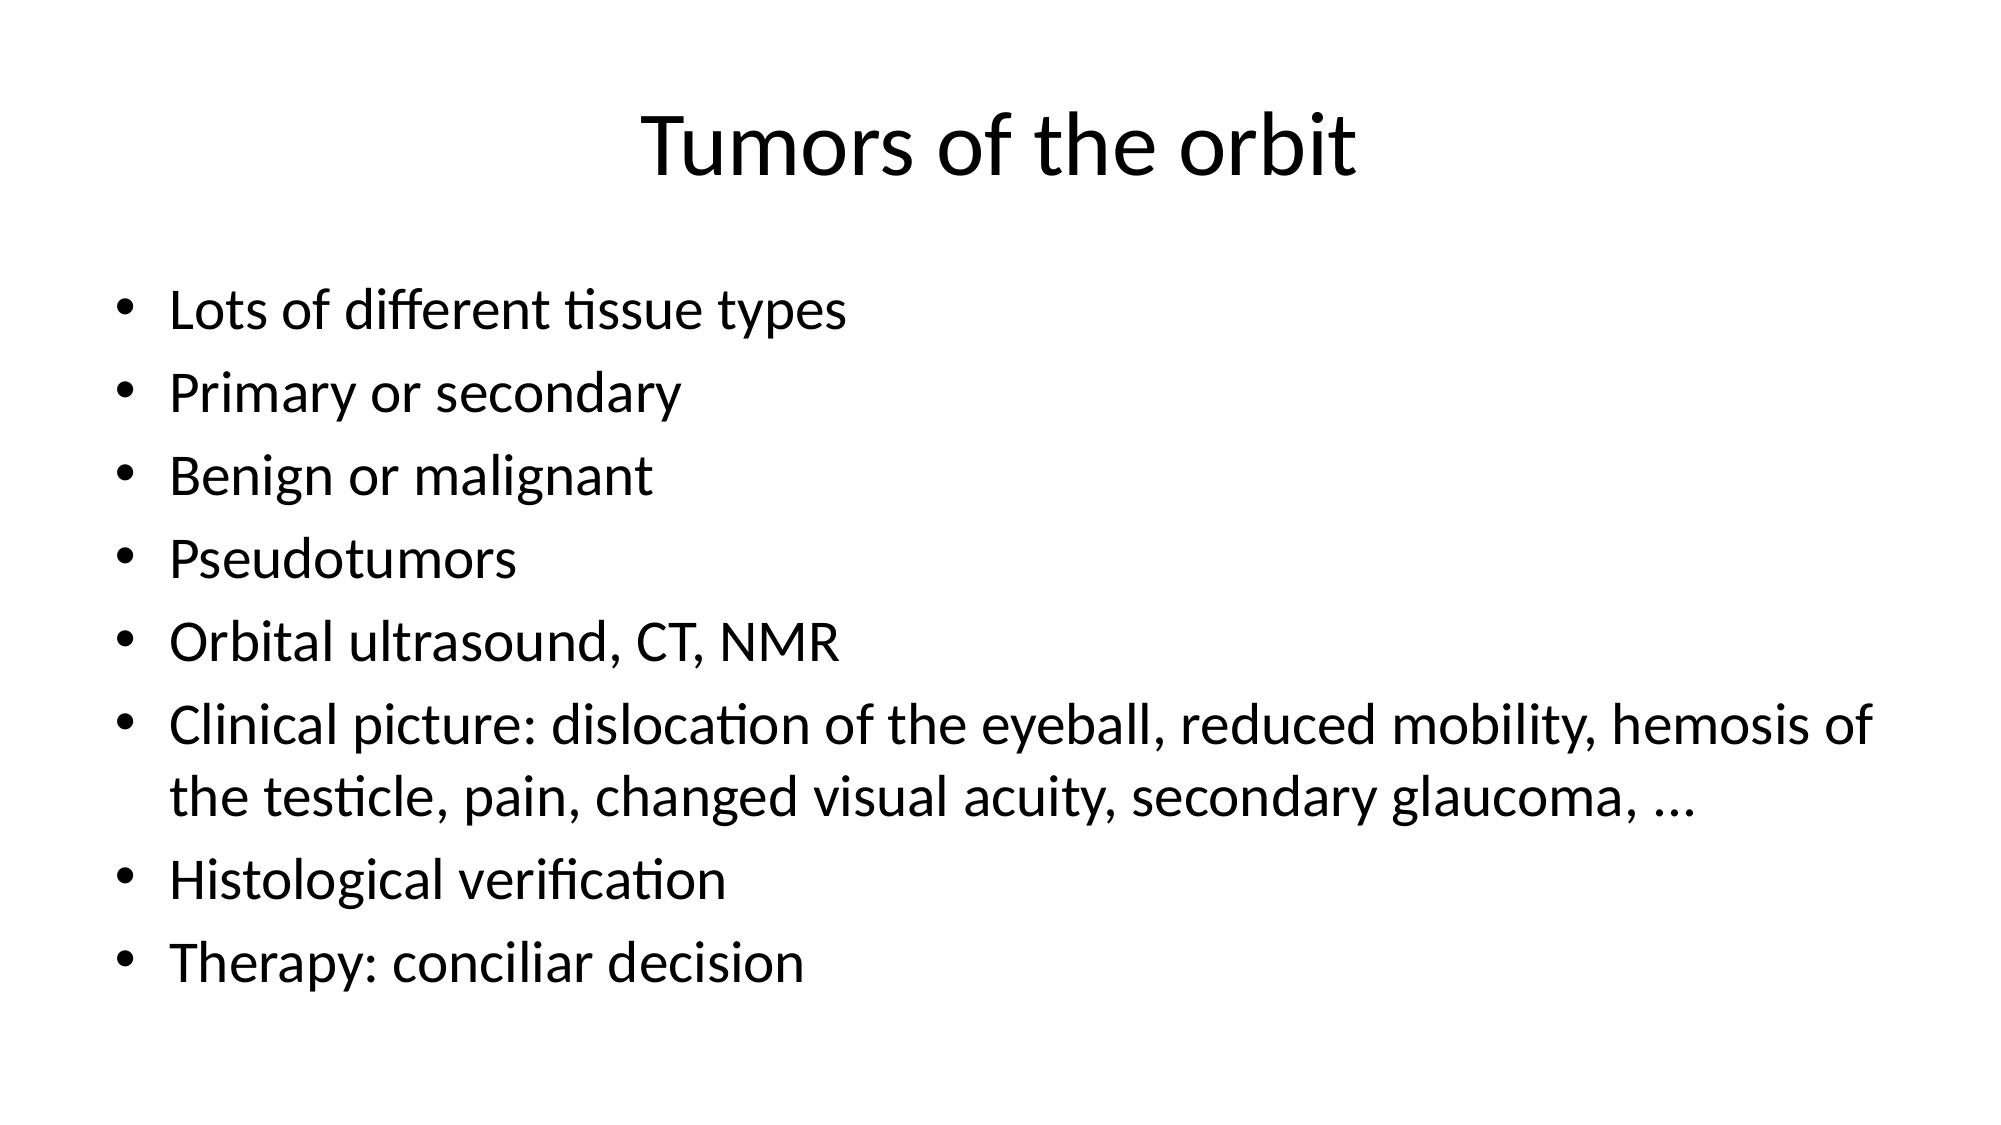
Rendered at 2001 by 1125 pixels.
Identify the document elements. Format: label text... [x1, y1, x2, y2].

title Tumors of the orbit [99, 45, 1900, 233]
list Lots of different tissue types Primary or secondary Benign or malignant Pseudotumors Orbital ultrasound, CT, NMR Clinical picture: dislocation of the eyeball, reduced mobility, hemosis of the testicle, pain, changed visual acuity, secondary glaucoma, ... Histological verification Therapy: conciliar decision [99, 262, 1900, 1005]
